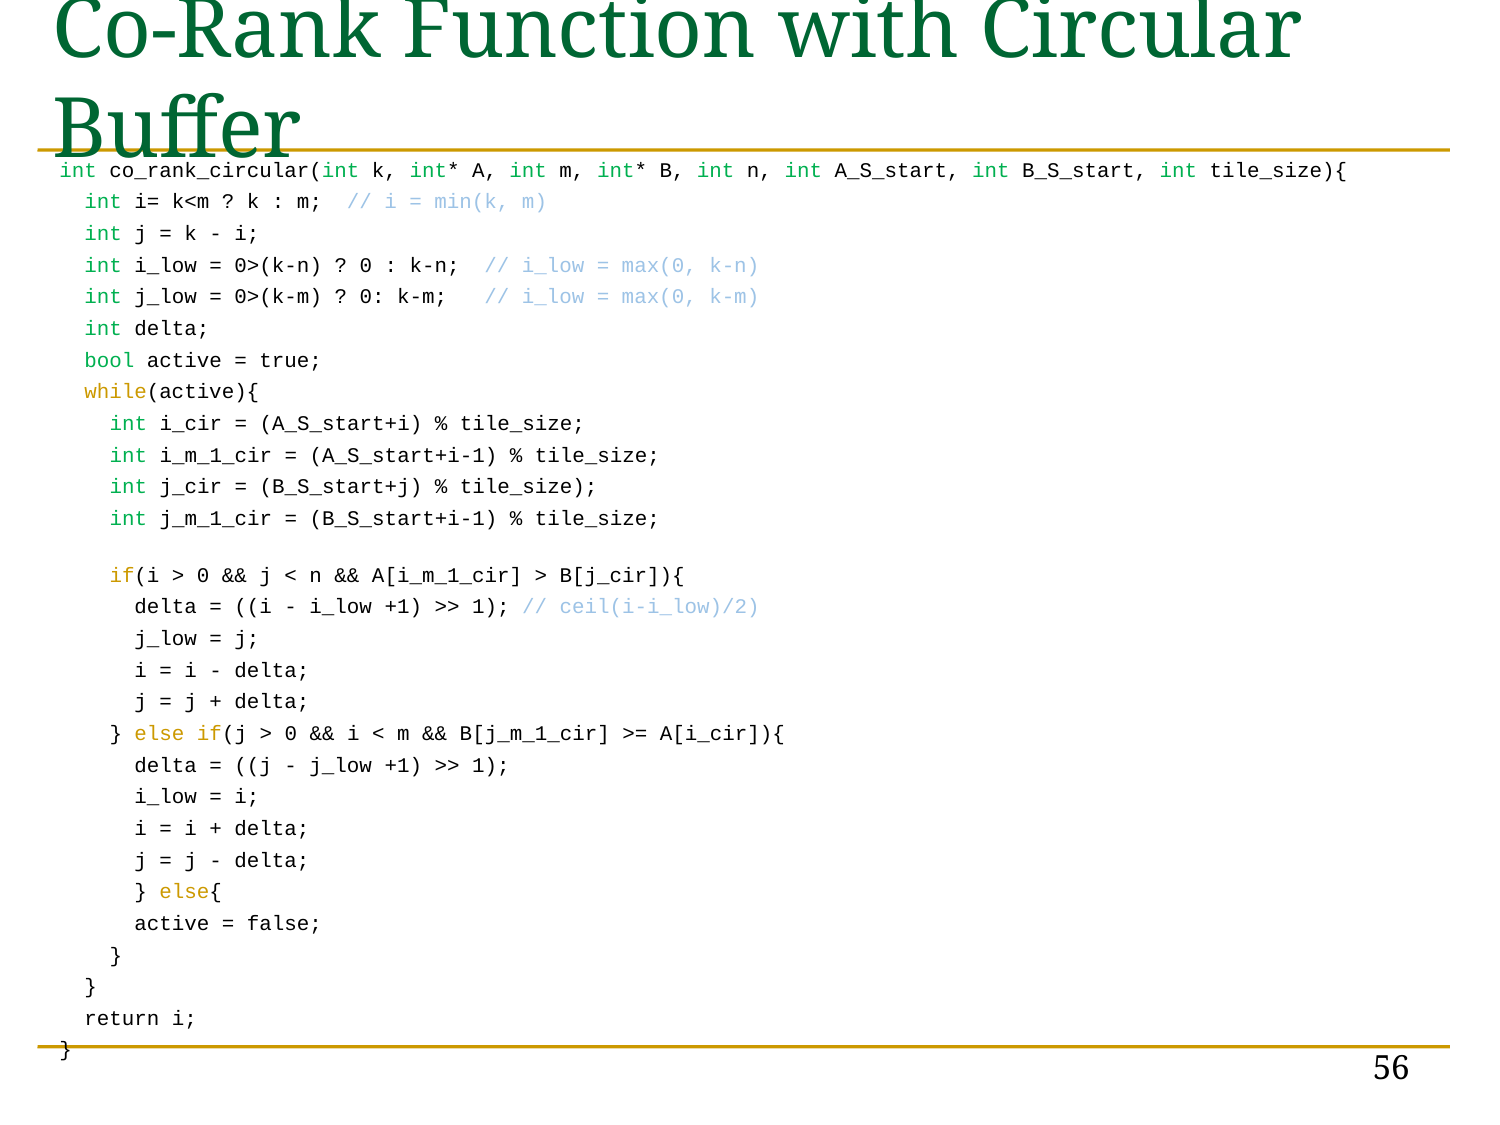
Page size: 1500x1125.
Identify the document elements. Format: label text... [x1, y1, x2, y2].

slide_number 56 [1074, 1047, 1426, 1100]
text_box int co_rank_circular(int k, int* A, int m, int* B, int n, int A_S_start, int B_S_start, int tile_size){ int i= k<m ? k : m; // i = min(k, m) int j = k - i; int i_low = 0>(k-n) ? 0 : k-n; // i_low = max(0, k-n) int j_low = 0>(k-m) ? 0: k-m; // i_low = max(0, k-m) int delta; bool active = true; while(active){ int i_cir = (A_S_start+i) % tile_size; int i_m_1_cir = (A_S_start+i-1) % tile_size; int j_cir = (B_S_start+j) % tile_size); int j_m_1_cir = (B_S_start+i-1) % tile_size; if(i > 0 && j < n && A[i_m_1_cir] > B[j_cir]){ delta = ((i - i_low +1) >> 1); // ceil(i-i_low)/2) j_low = j; i = i - delta; j = j + delta; } else if(j > 0 && i < m && B[j_m_1_cir] >= A[i_cir]){ delta = ((j - j_low +1) >> 1); i_low = i; i = i + delta; j = j - delta; } else{ active = false; } } return i; } [44, 148, 1456, 1047]
title Co-Rank Function with Circular Buffer [37, 0, 1451, 150]
